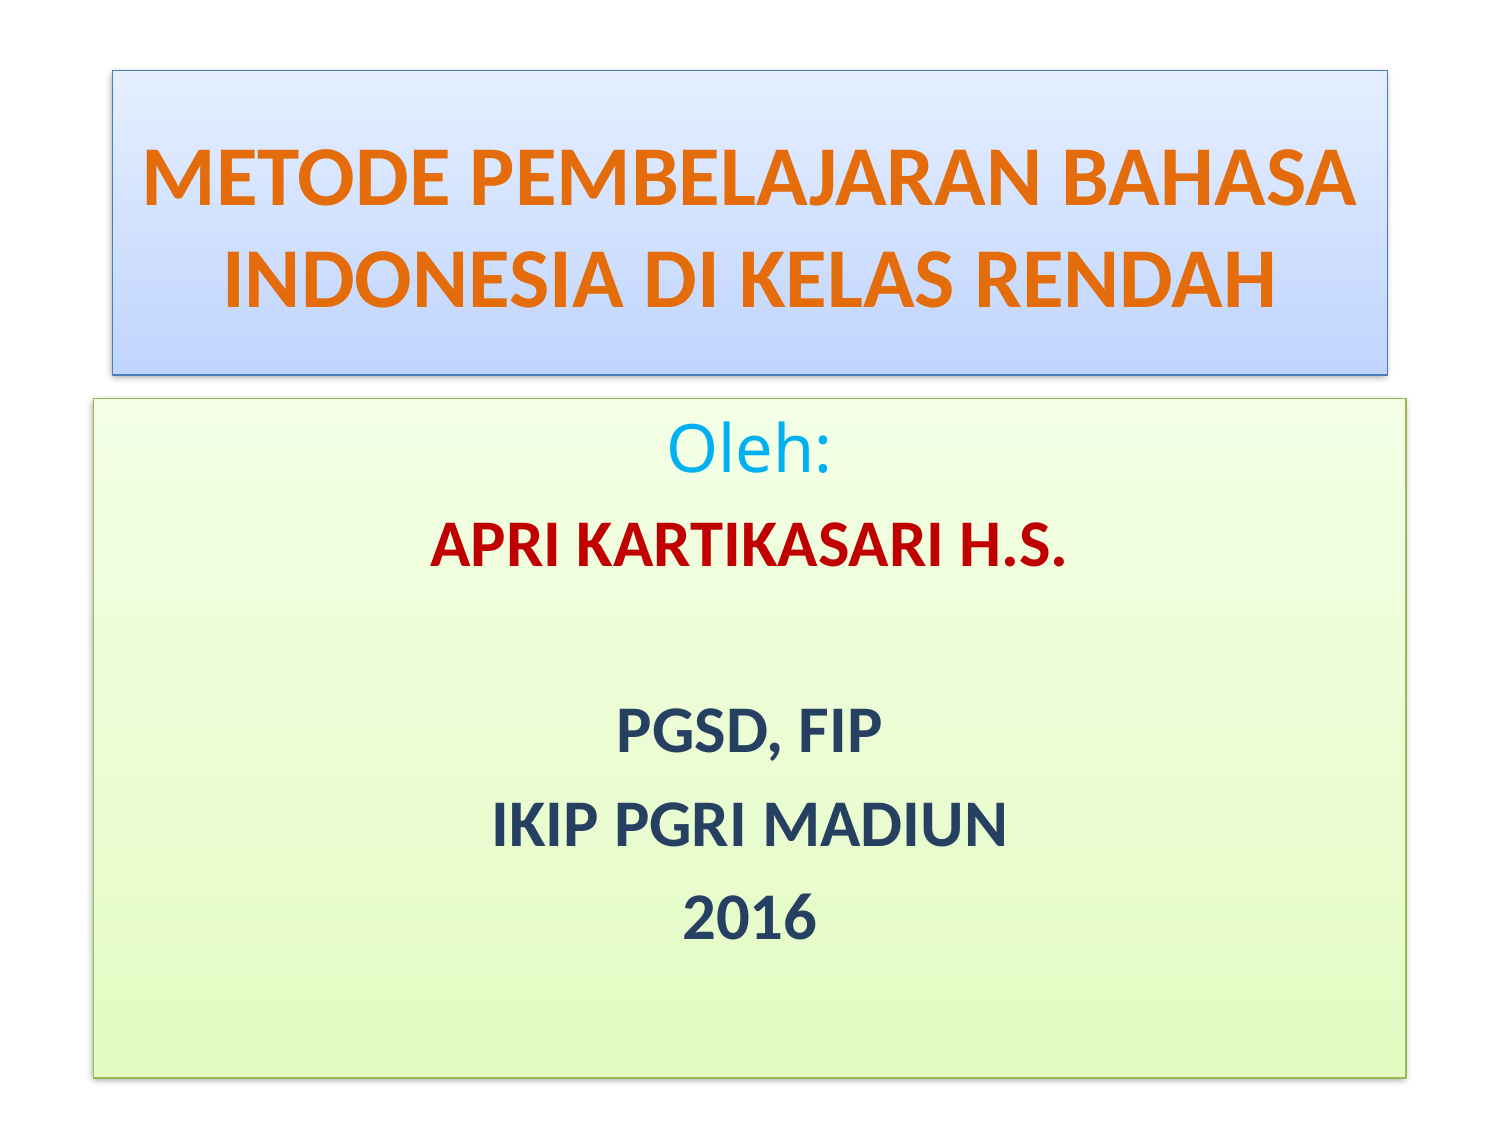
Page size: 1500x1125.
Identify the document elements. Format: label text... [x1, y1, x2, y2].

title METODE PEMBELAJARAN BAHASA INDONESIA DI KELAS RENDAH [112, 70, 1388, 376]
subtitle Oleh: APRI KARTIKASARI H.S. PGSD, FIP IKIP PGRI MADIUN 2016 [93, 398, 1407, 1079]
